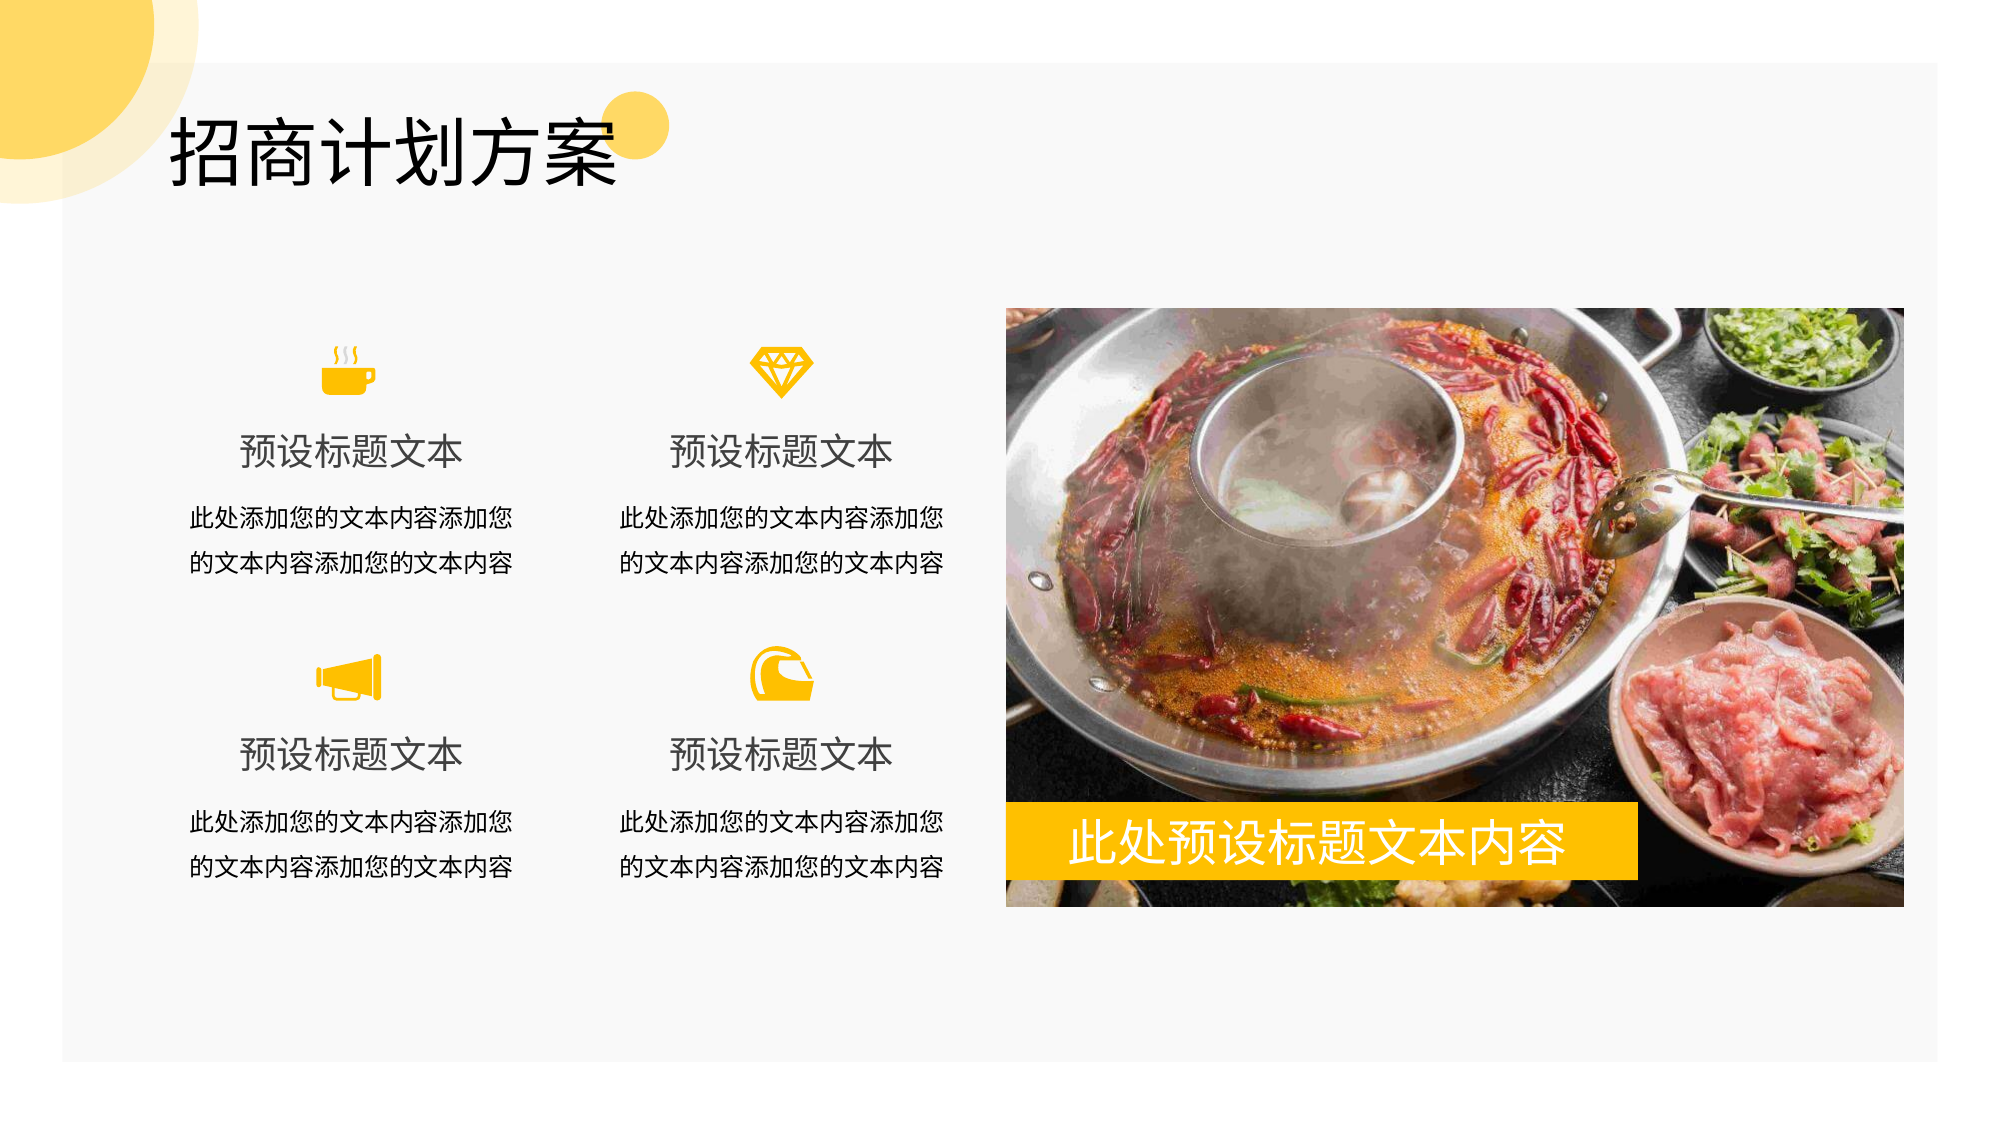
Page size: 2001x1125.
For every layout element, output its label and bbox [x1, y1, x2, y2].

picture [1006, 308, 1904, 907]
text_box [173, 346, 961, 885]
